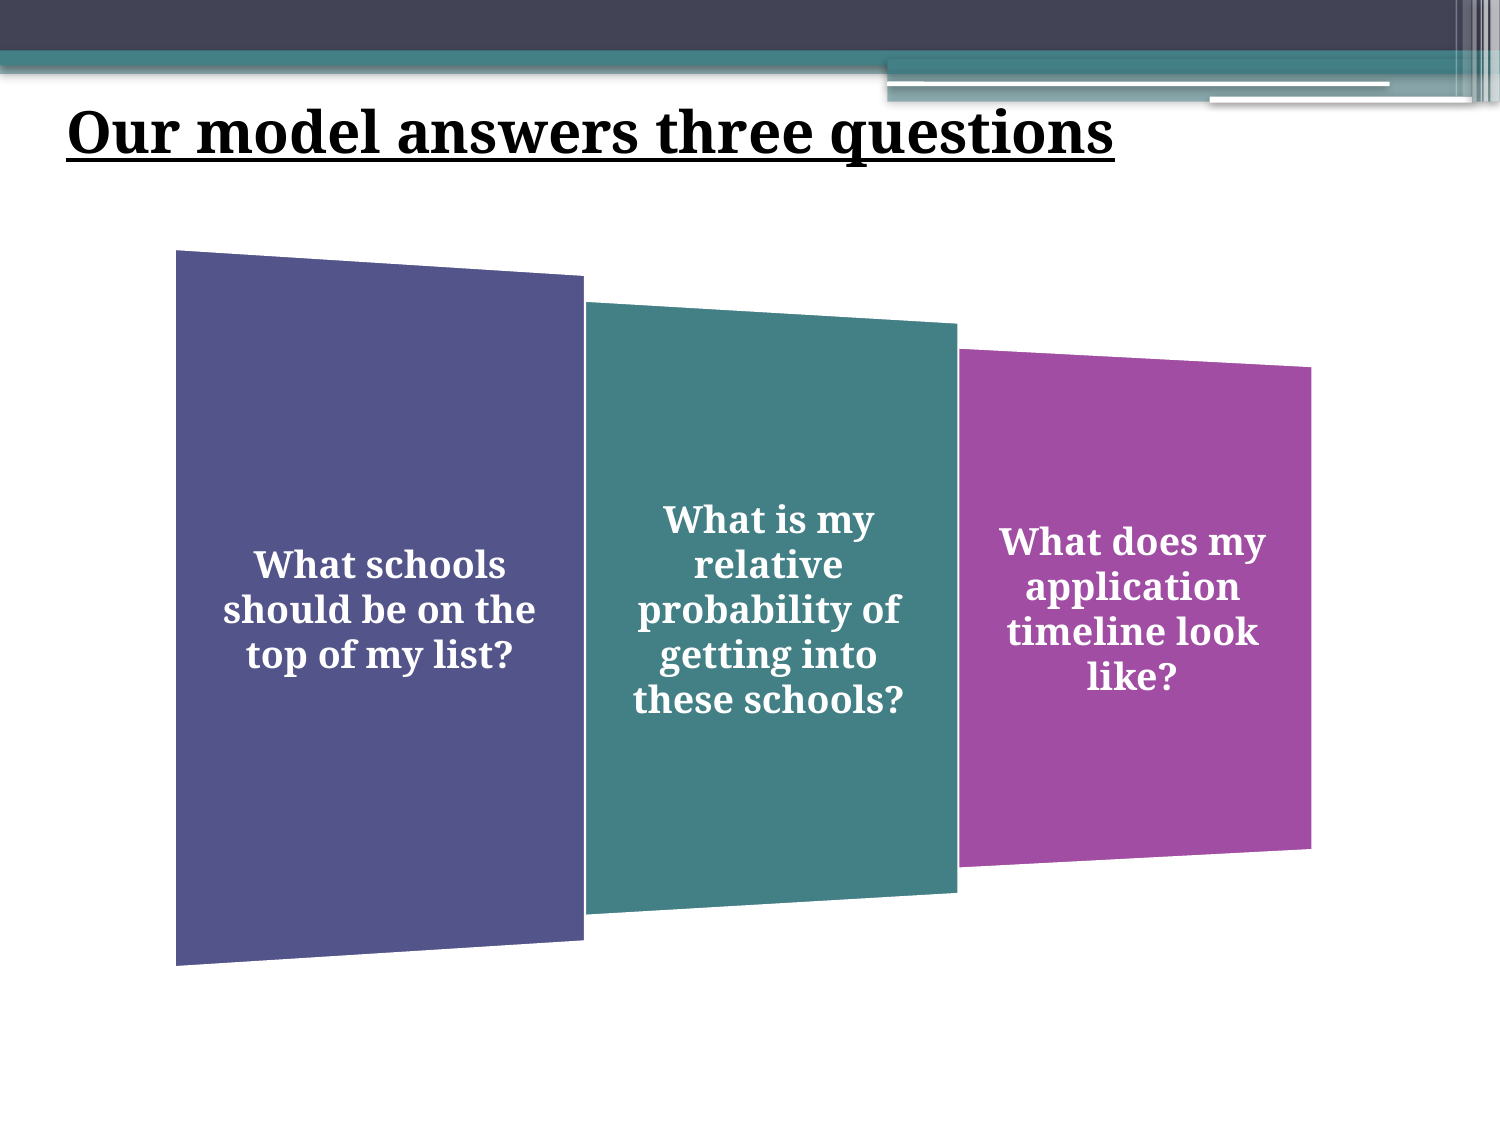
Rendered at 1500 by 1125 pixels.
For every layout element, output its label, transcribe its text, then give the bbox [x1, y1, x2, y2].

text_box What does my application timeline look like? [959, 347, 1313, 869]
text_box What is my relative probability of getting into these schools? [586, 300, 959, 916]
text_box What schools should be on the top of my list? [174, 249, 586, 968]
text_box Our model answers three questions [51, 87, 1131, 173]
